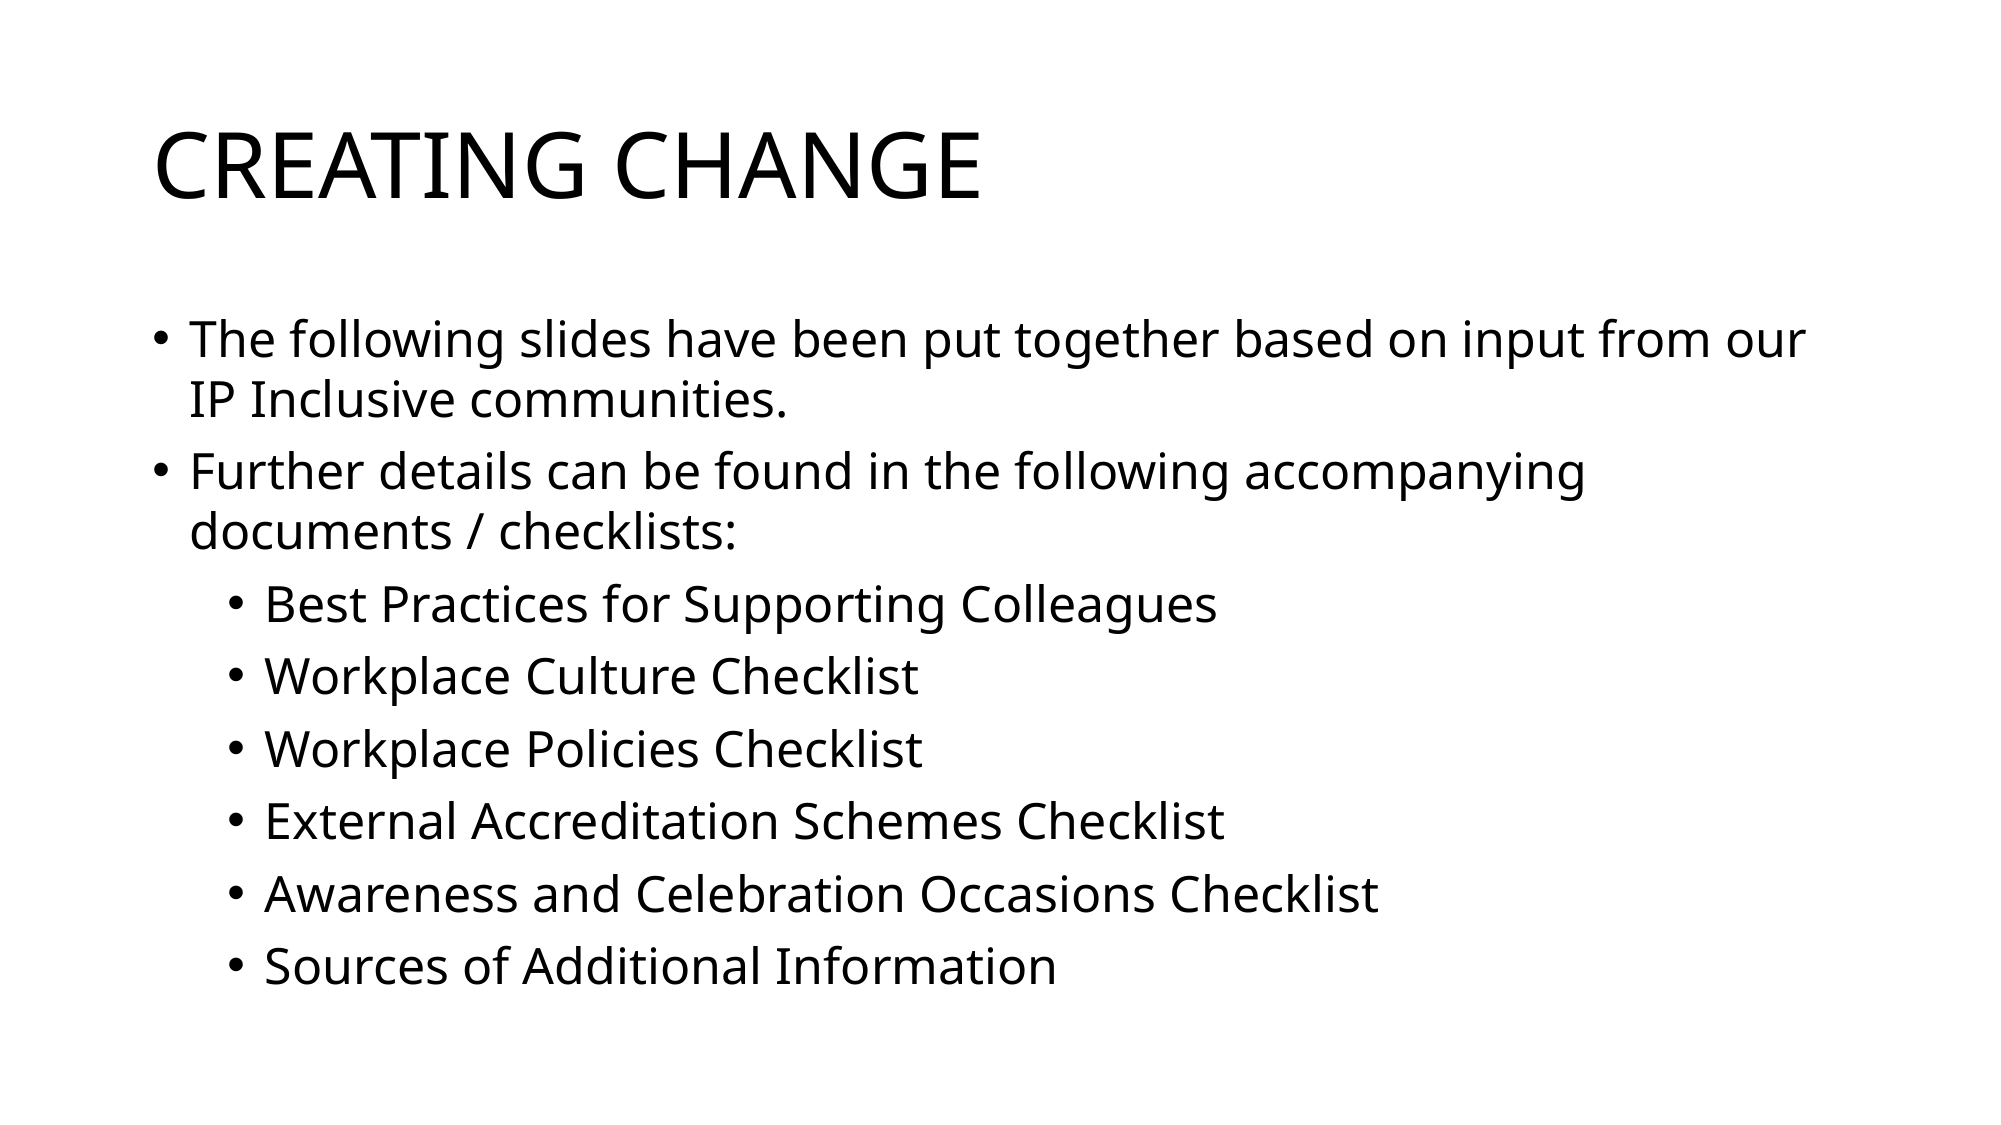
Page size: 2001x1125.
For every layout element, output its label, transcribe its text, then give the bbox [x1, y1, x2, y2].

list The following slides have been put together based on input from our IP Inclusive communities. Further details can be found in the following accompanying documents / checklists: Best Practices for Supporting Colleagues Workplace Culture Checklist Workplace Policies Checklist External Accreditation Schemes Checklist Awareness and Celebration Occasions Checklist Sources of Additional Information [137, 299, 1863, 1034]
title CREATING CHANGE [137, 59, 1863, 278]
